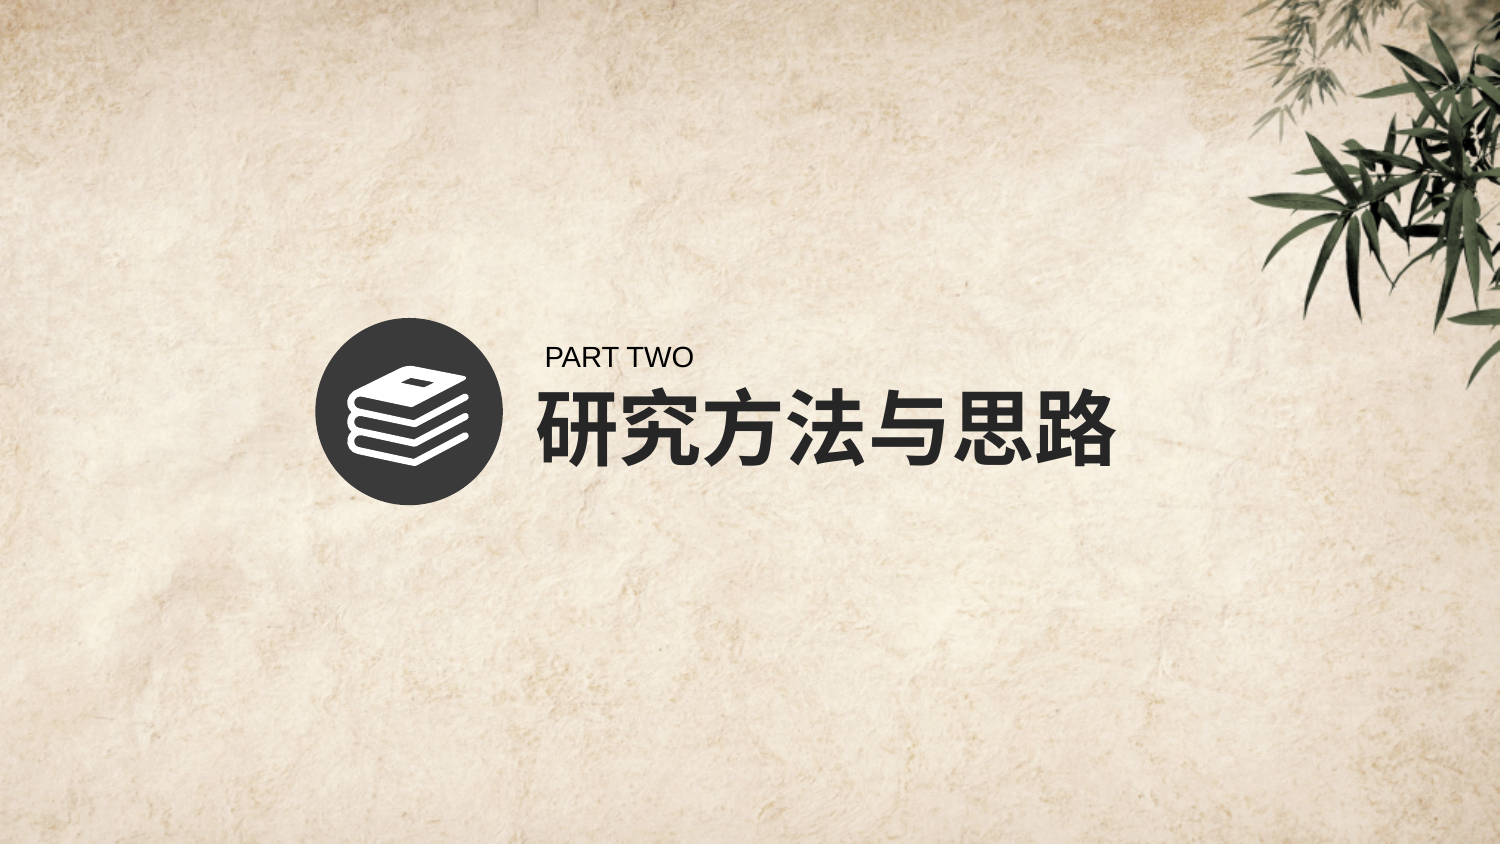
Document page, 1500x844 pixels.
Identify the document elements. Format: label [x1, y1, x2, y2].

picture [0, 0, 1500, 844]
text_box [316, 318, 502, 505]
text_box [502, 331, 1184, 486]
